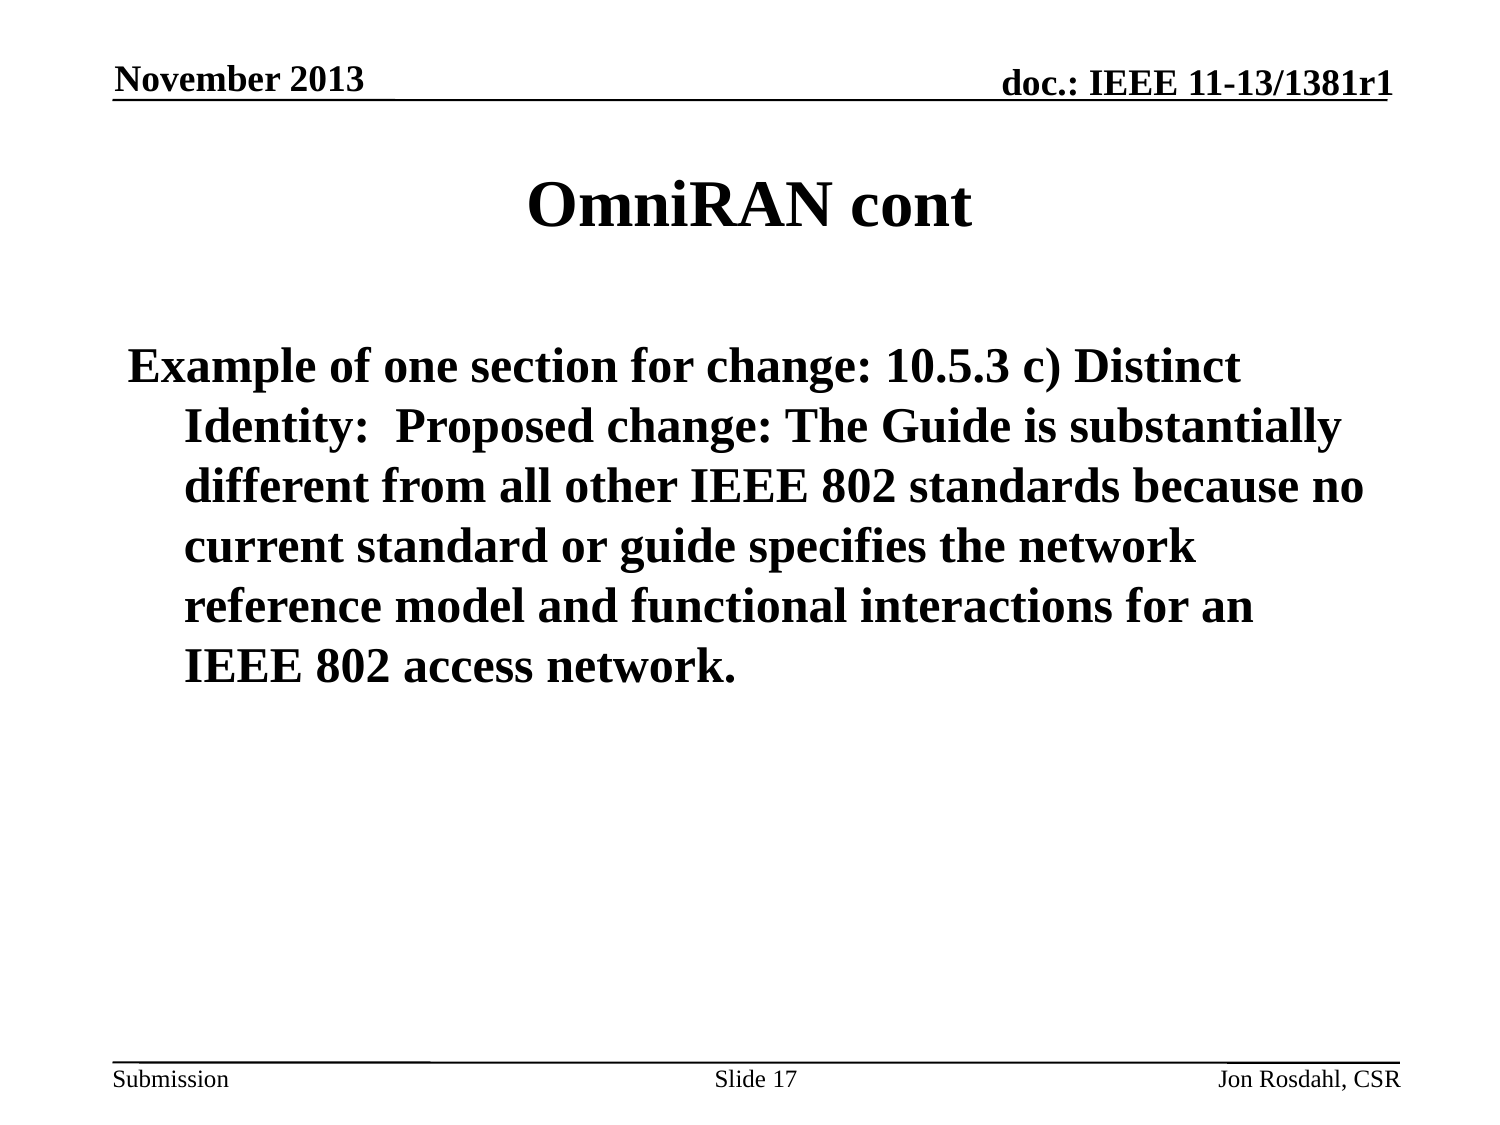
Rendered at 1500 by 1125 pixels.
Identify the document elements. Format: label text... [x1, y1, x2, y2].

footer Jon Rosdahl, CSR [878, 1061, 1402, 1093]
title OmniRAN cont [112, 112, 1388, 288]
list Example of one section for change: 10.5.3 c) Distinct Identity: Proposed change: The Guide is substantially different from all other IEEE 802 standards because no current standard or guide specifies the network reference model and functional interactions for an IEEE 802 access network. [112, 324, 1388, 1000]
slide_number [114, 54, 423, 100]
slide_number Slide 17 [712, 1061, 800, 1123]
